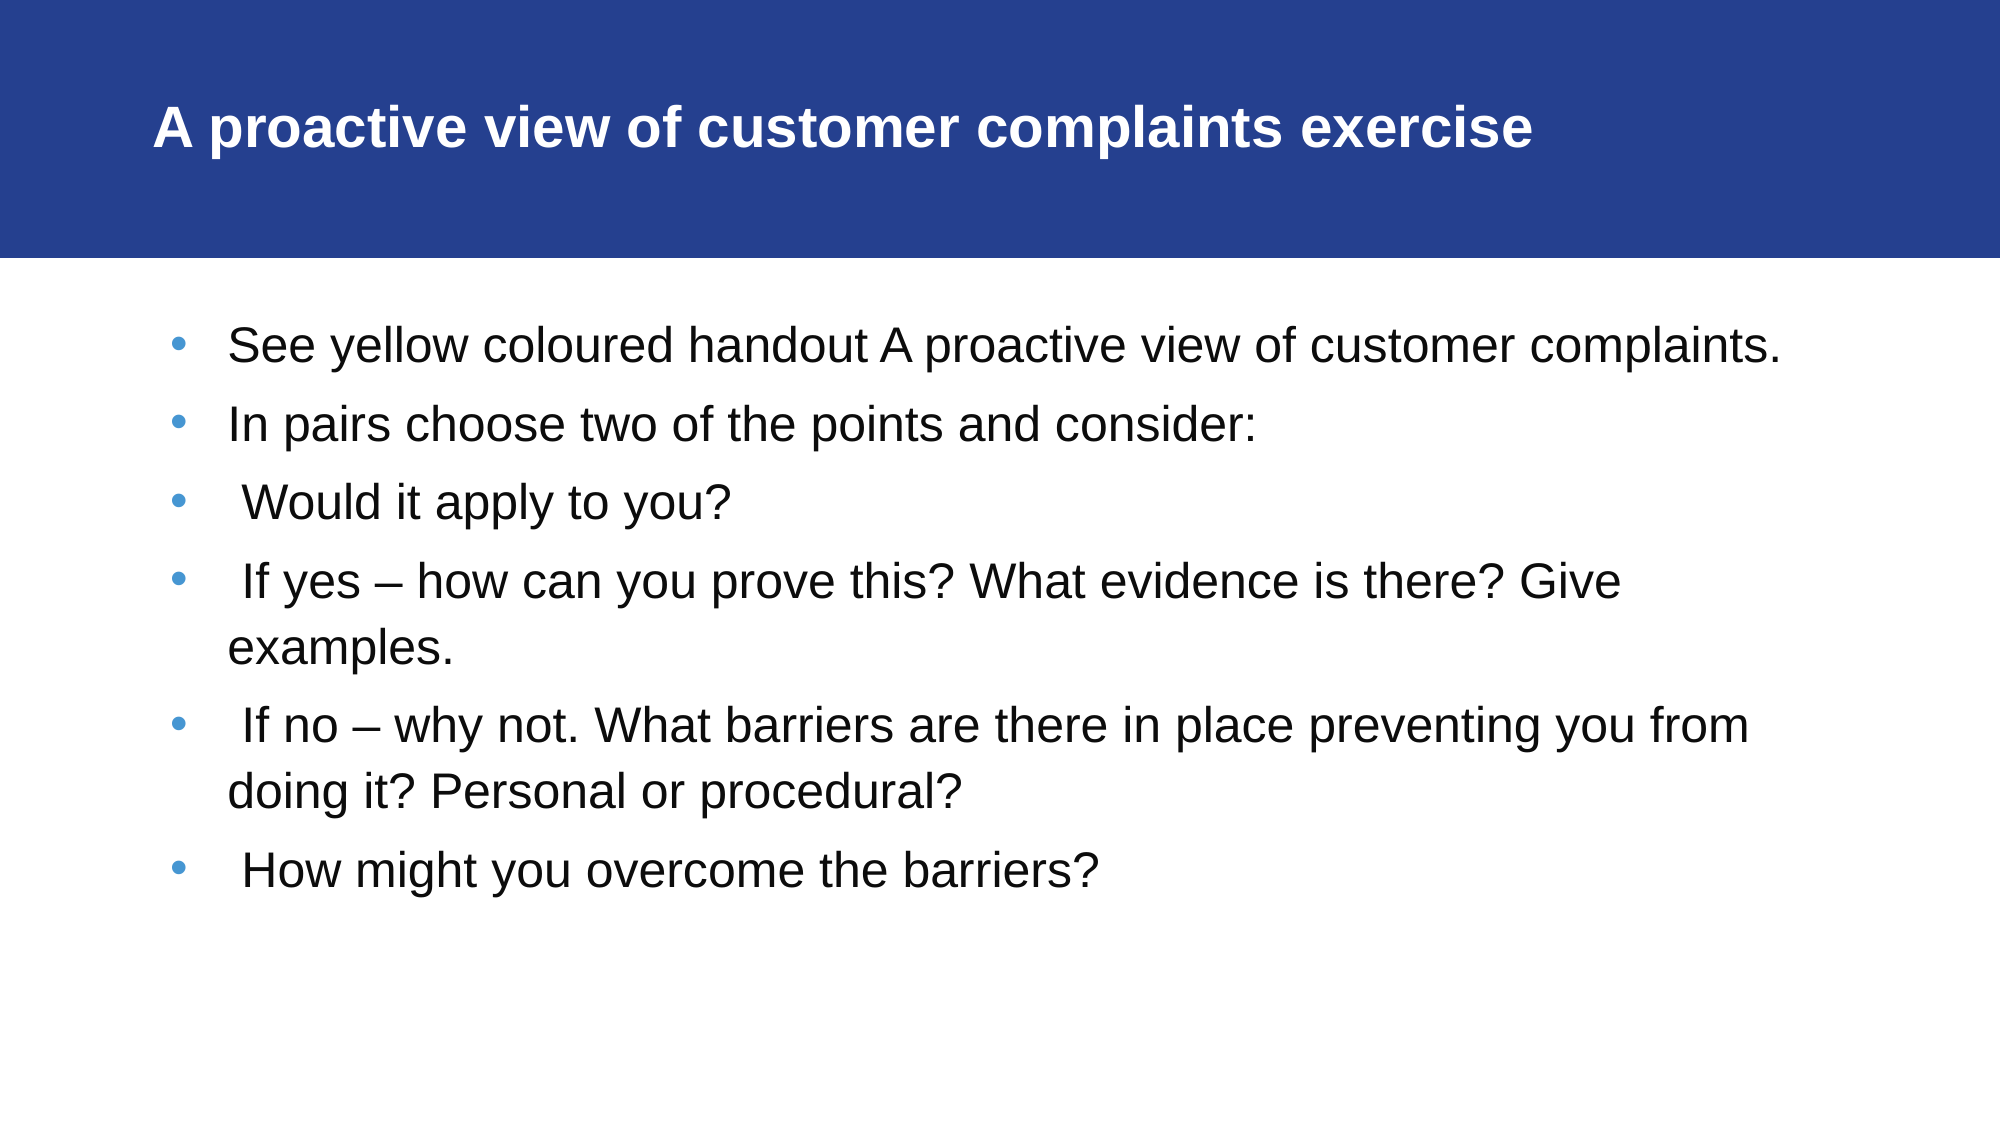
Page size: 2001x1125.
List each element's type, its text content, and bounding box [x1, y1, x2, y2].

list See yellow coloured handout A proactive view of customer complaints. In pairs choose two of the points and consider: Would it apply to you? If yes – how can you prove this? What evidence is there? Give examples. If no – why not. What barriers are there in place preventing you from doing it? Personal or procedural? How might you overcome the barriers? [137, 299, 1863, 1025]
title A proactive view of customer complaints exercise [137, 20, 1863, 238]
